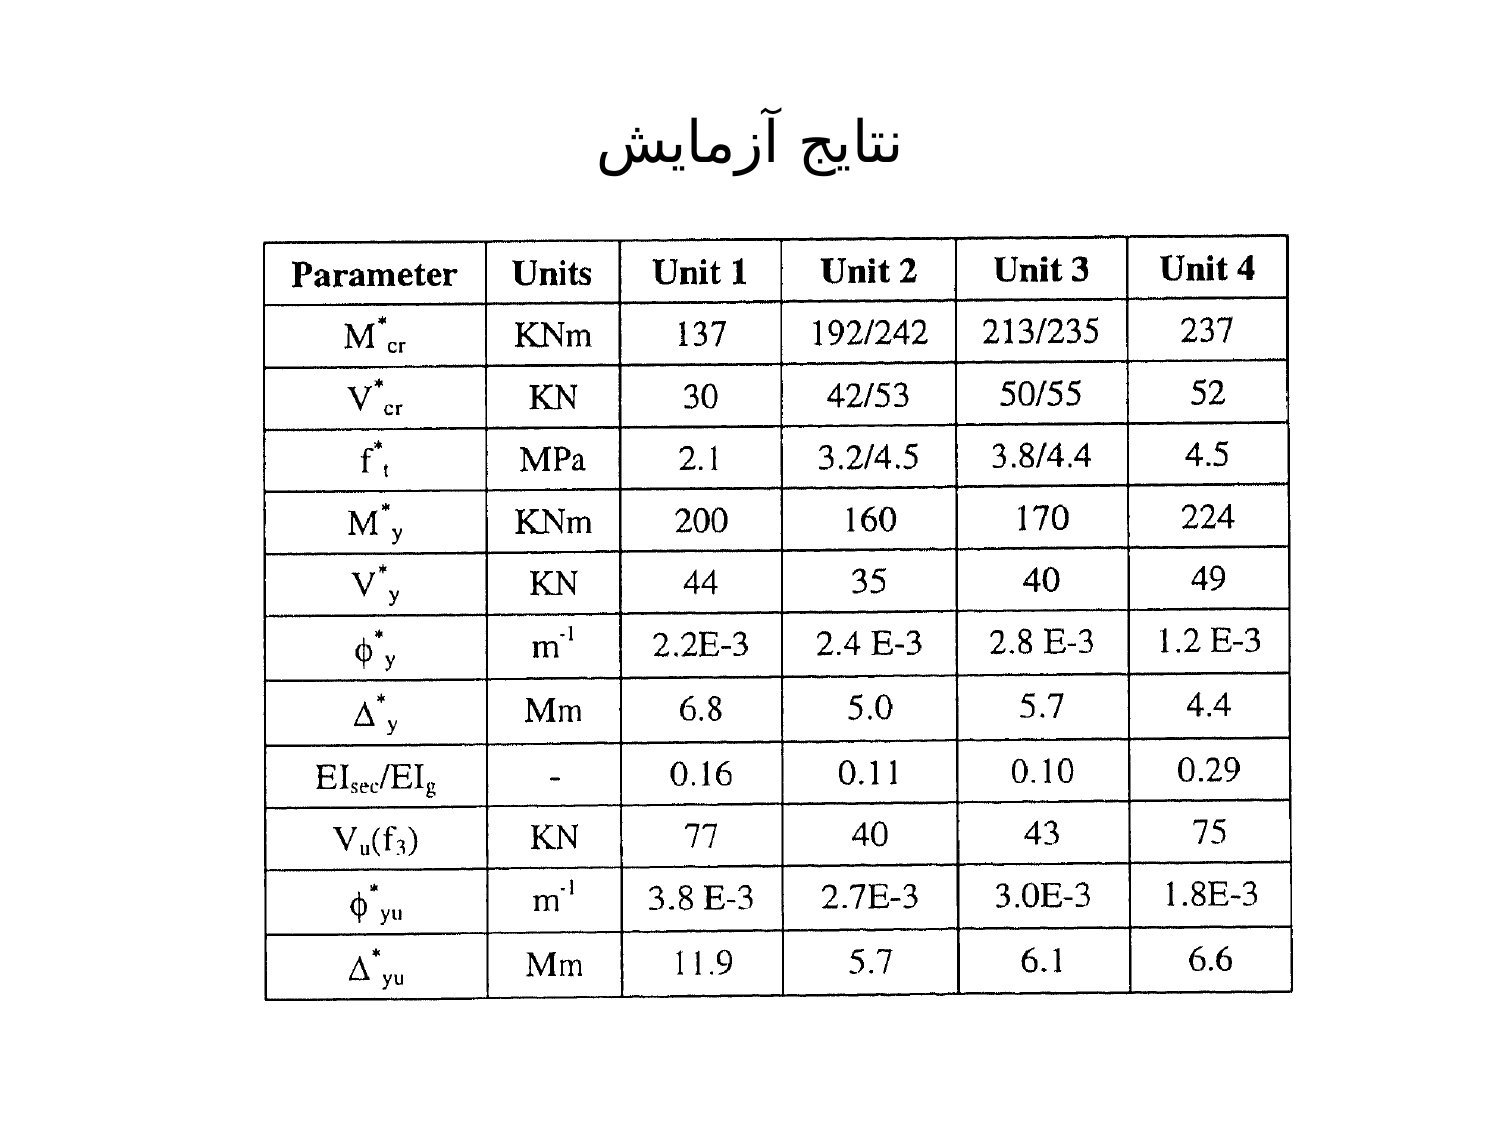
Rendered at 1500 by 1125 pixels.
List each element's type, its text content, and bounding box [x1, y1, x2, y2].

title نتایج آزمایش [75, 45, 1425, 233]
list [253, 232, 1302, 1006]
